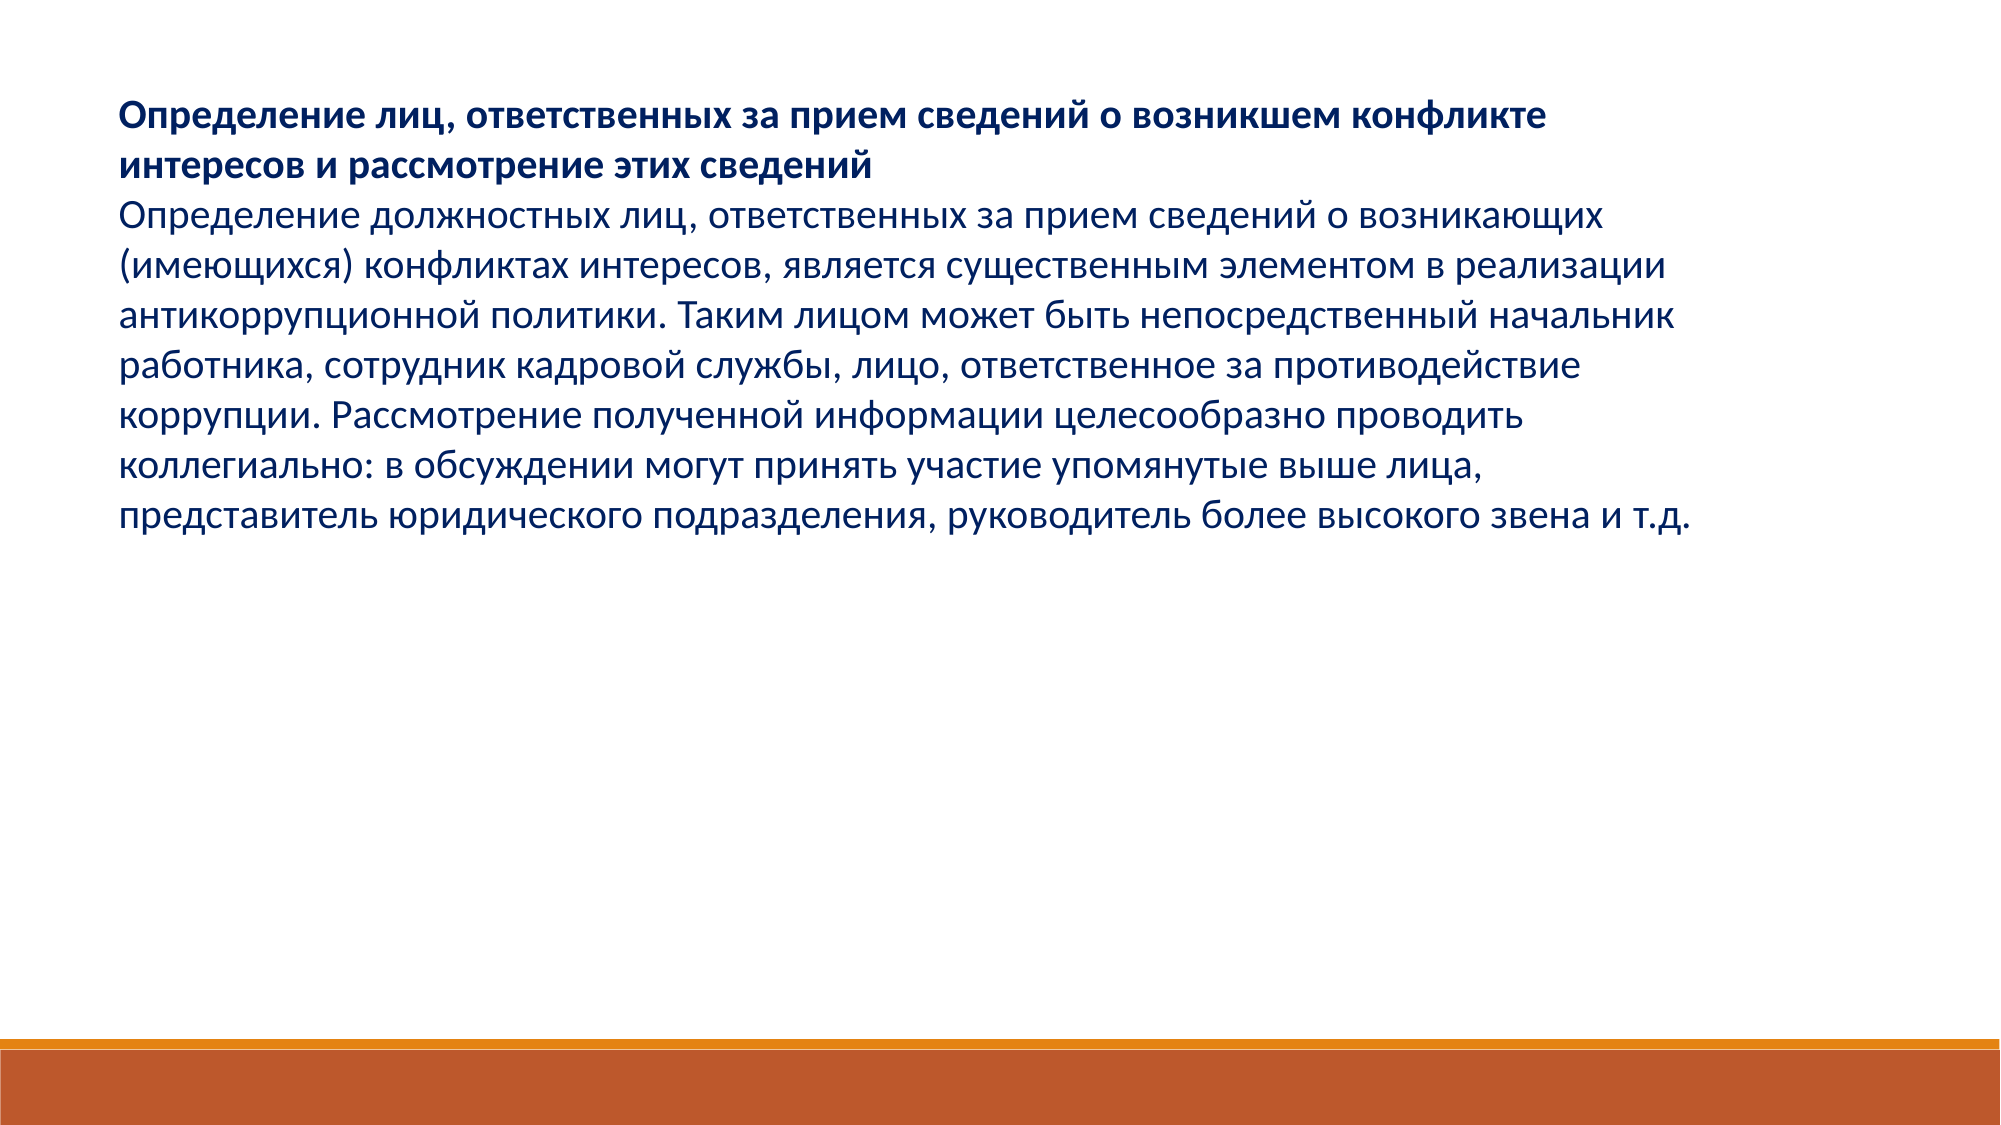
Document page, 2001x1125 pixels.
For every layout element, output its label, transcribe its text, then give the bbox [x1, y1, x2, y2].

text_box Определение лиц, ответственных за прием сведений о возникшем конфликте интересов и рассмотрение этих сведений Определение должностных лиц, ответственных за прием сведений о возникающих (имеющихся) конфликтах интересов, является существенным элементом в реализации антикоррупционной политики. Таким лицом может быть непосредственный начальник работника, сотрудник кадровой службы, лицо, ответственное за противодействие коррупции. Рассмотрение полученной информации целесообразно проводить коллегиально: в обсуждении могут принять участие упомянутые выше лица, представитель юридического подразделения, руководитель более высокого звена и т.д. [103, 79, 1716, 545]
